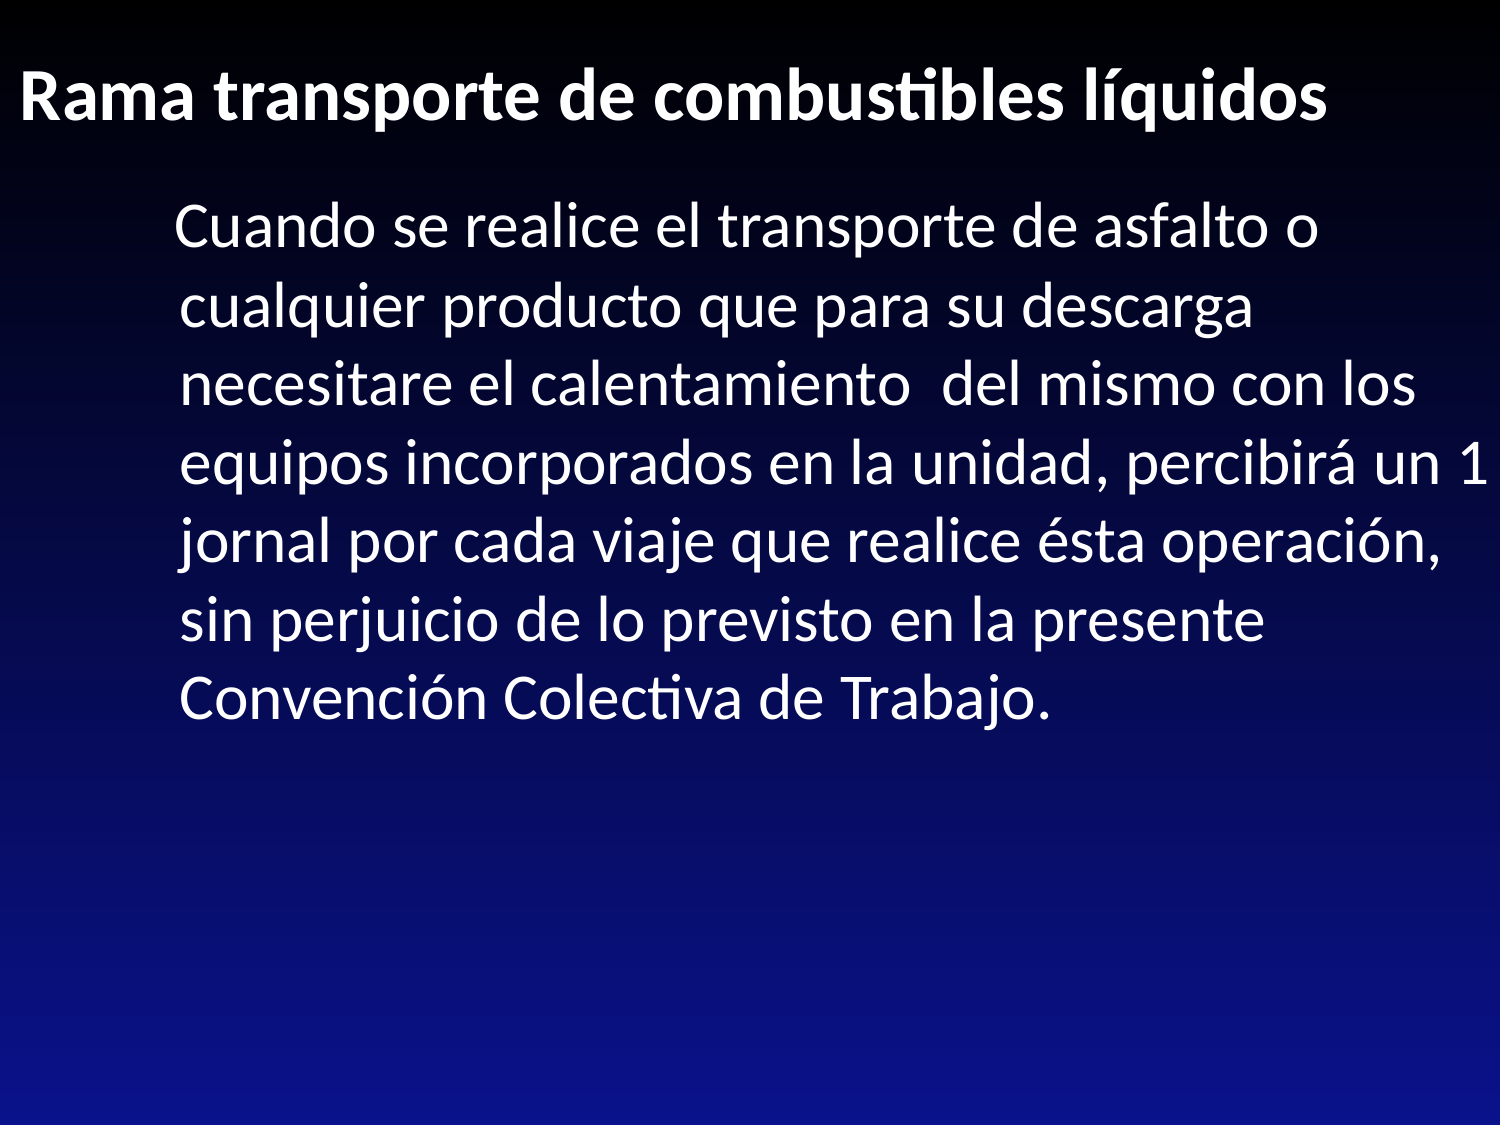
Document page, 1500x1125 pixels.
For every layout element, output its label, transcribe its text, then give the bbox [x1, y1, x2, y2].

title Rama transporte de combustibles líquidos [0, 44, 1351, 233]
list Cuando se realice el transporte de asfalto o cualquier producto que para su descarga necesitare el calentamiento del mismo con los equipos incorporados en la unidad, percibirá un 1 jornal por cada viaje que realice ésta operación, sin perjuicio de lo previsto en la presente Convención Colectiva de Trabajo. [124, 173, 1500, 917]
